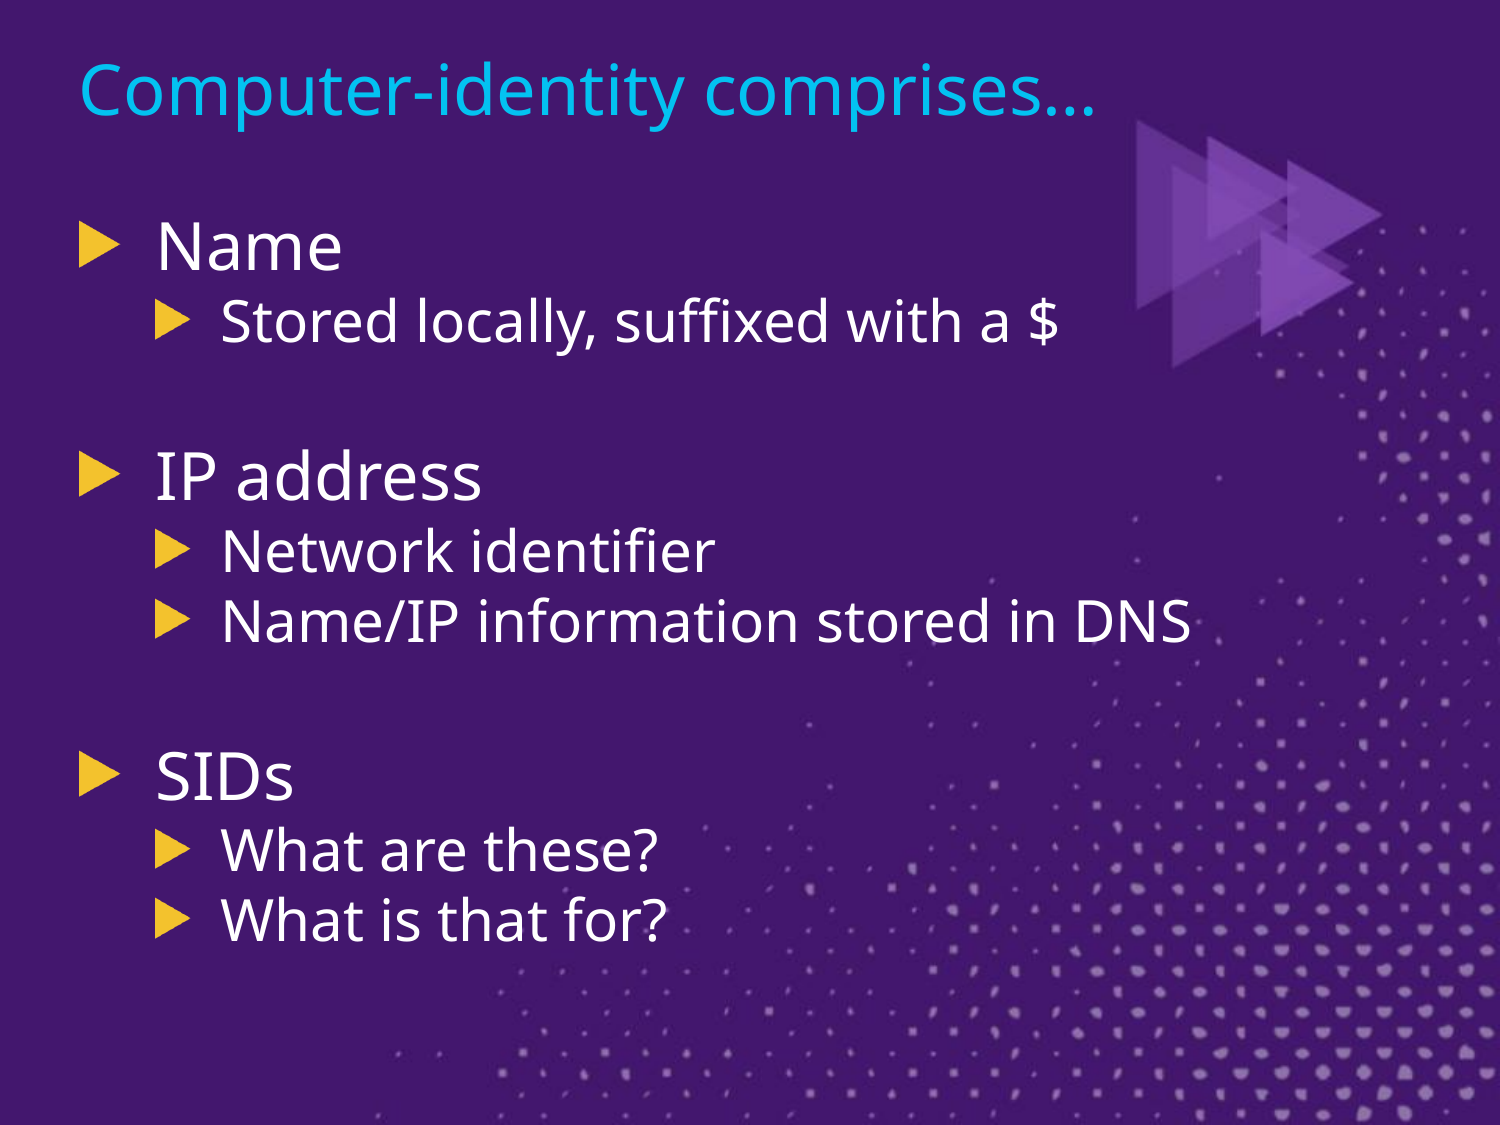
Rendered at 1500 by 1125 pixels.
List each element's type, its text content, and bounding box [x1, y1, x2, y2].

picture [0, 0, 1500, 1125]
list Name Stored locally, suffixed with a $ IP address Network identifier Name/IP information stored in DNS SIDs What are these? What is that for? [64, 196, 1437, 525]
title Computer-identity comprises… [63, 37, 1436, 138]
